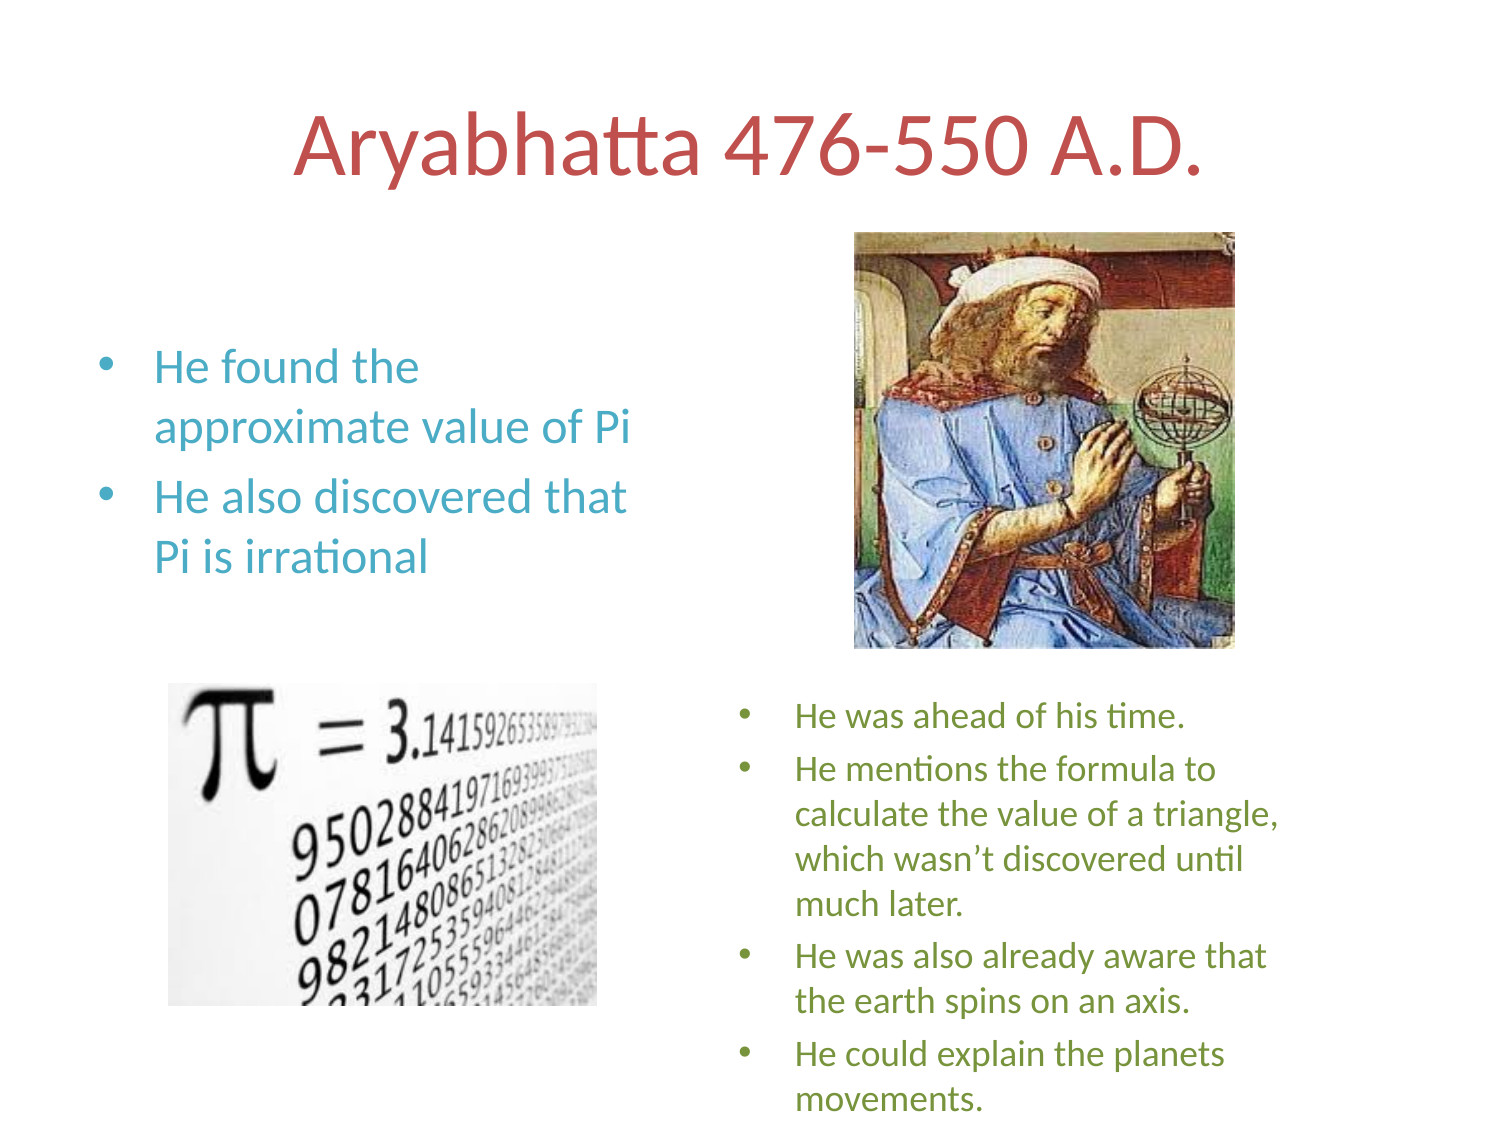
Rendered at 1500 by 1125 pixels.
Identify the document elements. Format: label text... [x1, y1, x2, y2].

list He found the approximate value of Pi He also discovered that Pi is irrational [82, 325, 532, 649]
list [82, 682, 683, 1006]
list He was ahead of his time. He mentions the formula to calculate the value of a triangle, which wasn’t discovered until much later. He was also already aware that the earth spins on an axis. He could explain the planets movements. [723, 683, 1324, 1007]
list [537, 232, 1500, 649]
title Aryabhatta 476-550 A.D. [75, 45, 1425, 233]
